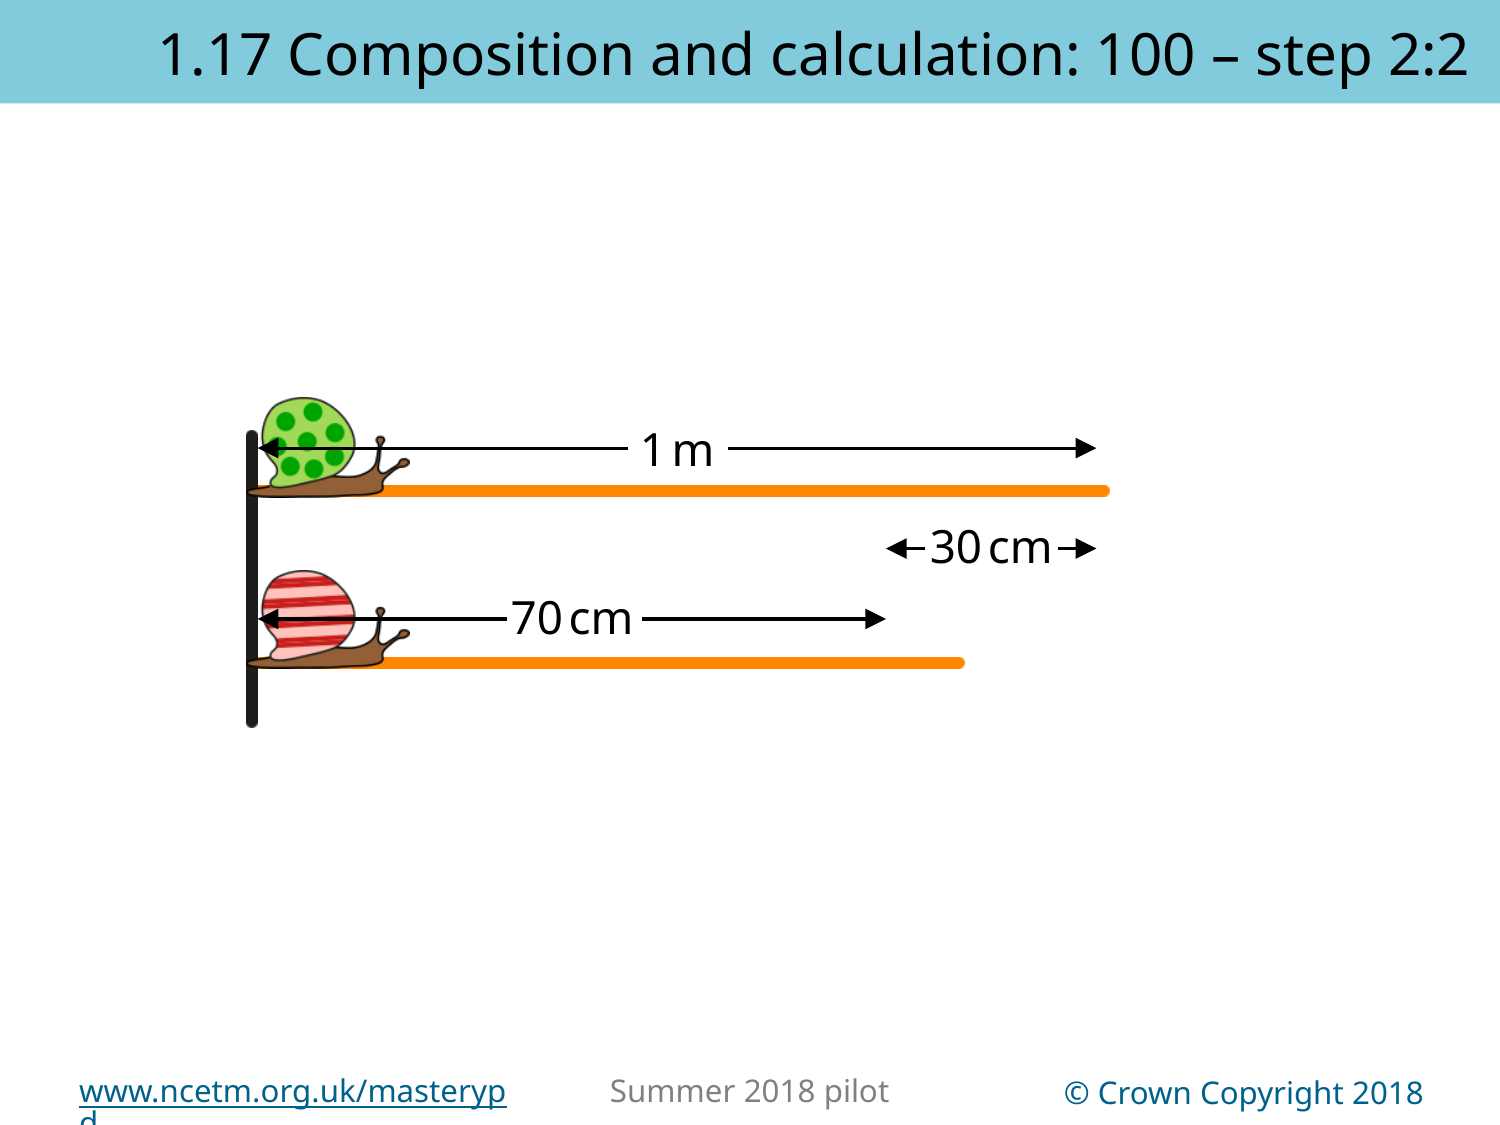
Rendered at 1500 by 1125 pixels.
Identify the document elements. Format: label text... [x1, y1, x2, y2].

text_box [257, 412, 1097, 484]
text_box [257, 580, 887, 652]
picture [246, 397, 1110, 728]
list 1.17 Composition and calculation: 100 – step 2:2 [0, 0, 1500, 104]
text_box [885, 510, 1097, 582]
